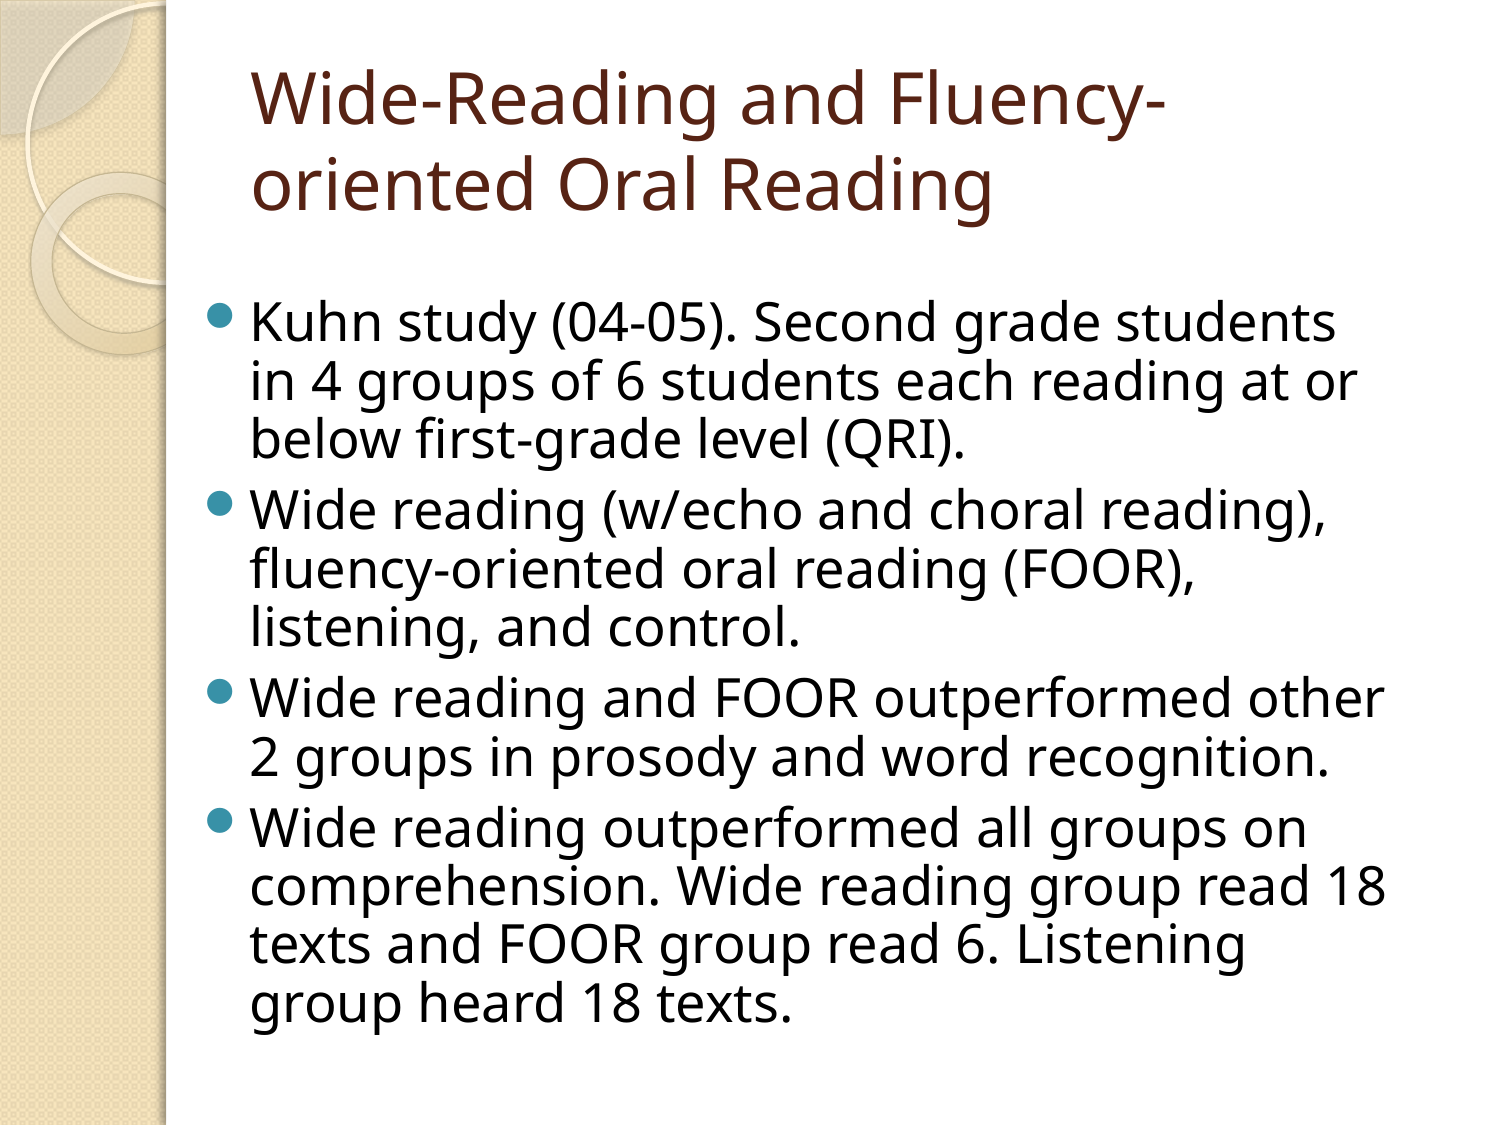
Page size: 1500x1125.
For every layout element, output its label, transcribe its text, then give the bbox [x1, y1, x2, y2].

title Wide-Reading and Fluency-oriented Oral Reading [235, 45, 1466, 233]
list Kuhn study (04-05). Second grade students in 4 groups of 6 students each reading at or below first-grade level (QRI). Wide reading (w/echo and choral reading), fluency-oriented oral reading (FOOR), listening, and control. Wide reading and FOOR outperformed other 2 groups in prosody and word recognition. Wide reading outperformed all groups on comprehension. Wide reading group read 18 texts and FOOR group read 6. Listening group heard 18 texts. [174, 287, 1413, 1125]
